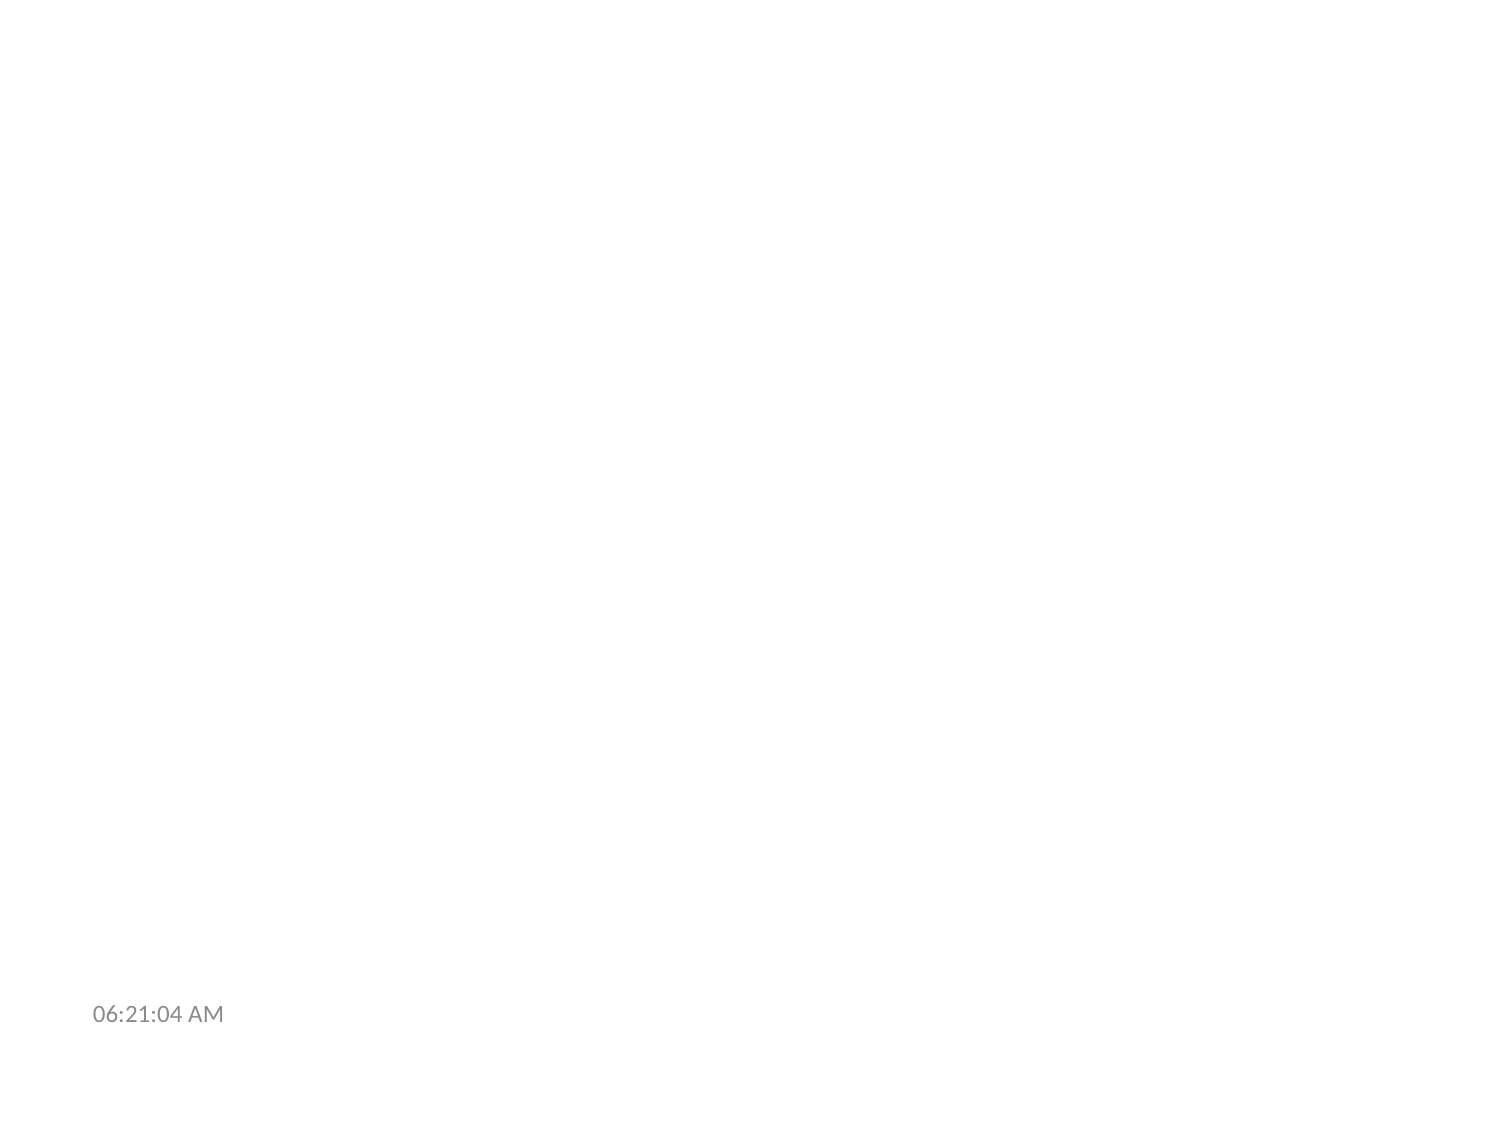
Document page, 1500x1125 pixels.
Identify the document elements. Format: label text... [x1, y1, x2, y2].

text_box 3:35:09 PM [77, 982, 428, 1043]
